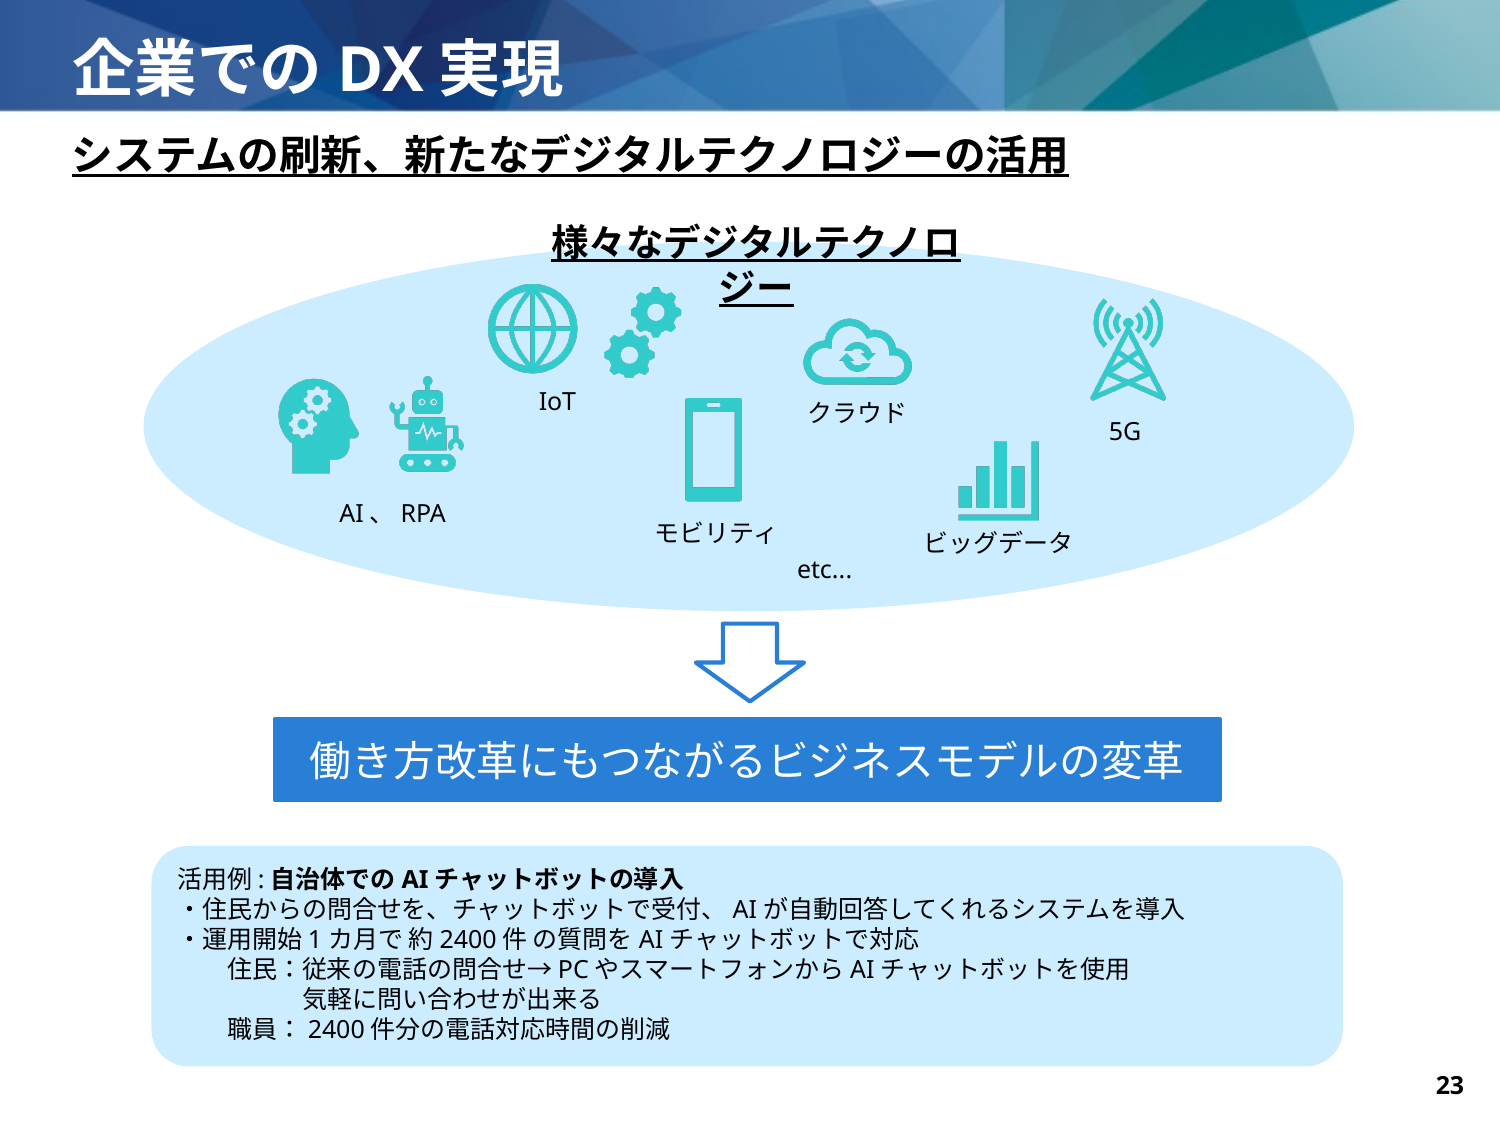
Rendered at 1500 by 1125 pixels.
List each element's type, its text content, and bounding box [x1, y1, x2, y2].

text_box 活用例:自治体でのAIチャットボットの導入 ・住民からの問合せを、チャットボットで受付、AIが自動回答してくれるシステムを導入 ・運用開始1カ月で 約2400件 の質問をAIチャットボットで対応 住民：従来の電話の問合せ→PCやスマートフォンからAIチャットボットを使用 気軽に問い合わせが出来る 職員：2400件分の電話対応時間の削減 [149, 843, 1345, 1069]
text_box [693, 621, 807, 704]
text_box 働き方改革にもつながるビジネスモデルの変革 [273, 717, 1222, 802]
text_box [143, 241, 1355, 612]
text_box システムの刷新、新たなデジタルテクノロジーの活用 [55, 119, 1440, 191]
title 企業でのDX実現 [57, 21, 1441, 89]
text_box 様々なデジタルテクノロジー [530, 209, 982, 239]
picture [0, 0, 1500, 1125]
